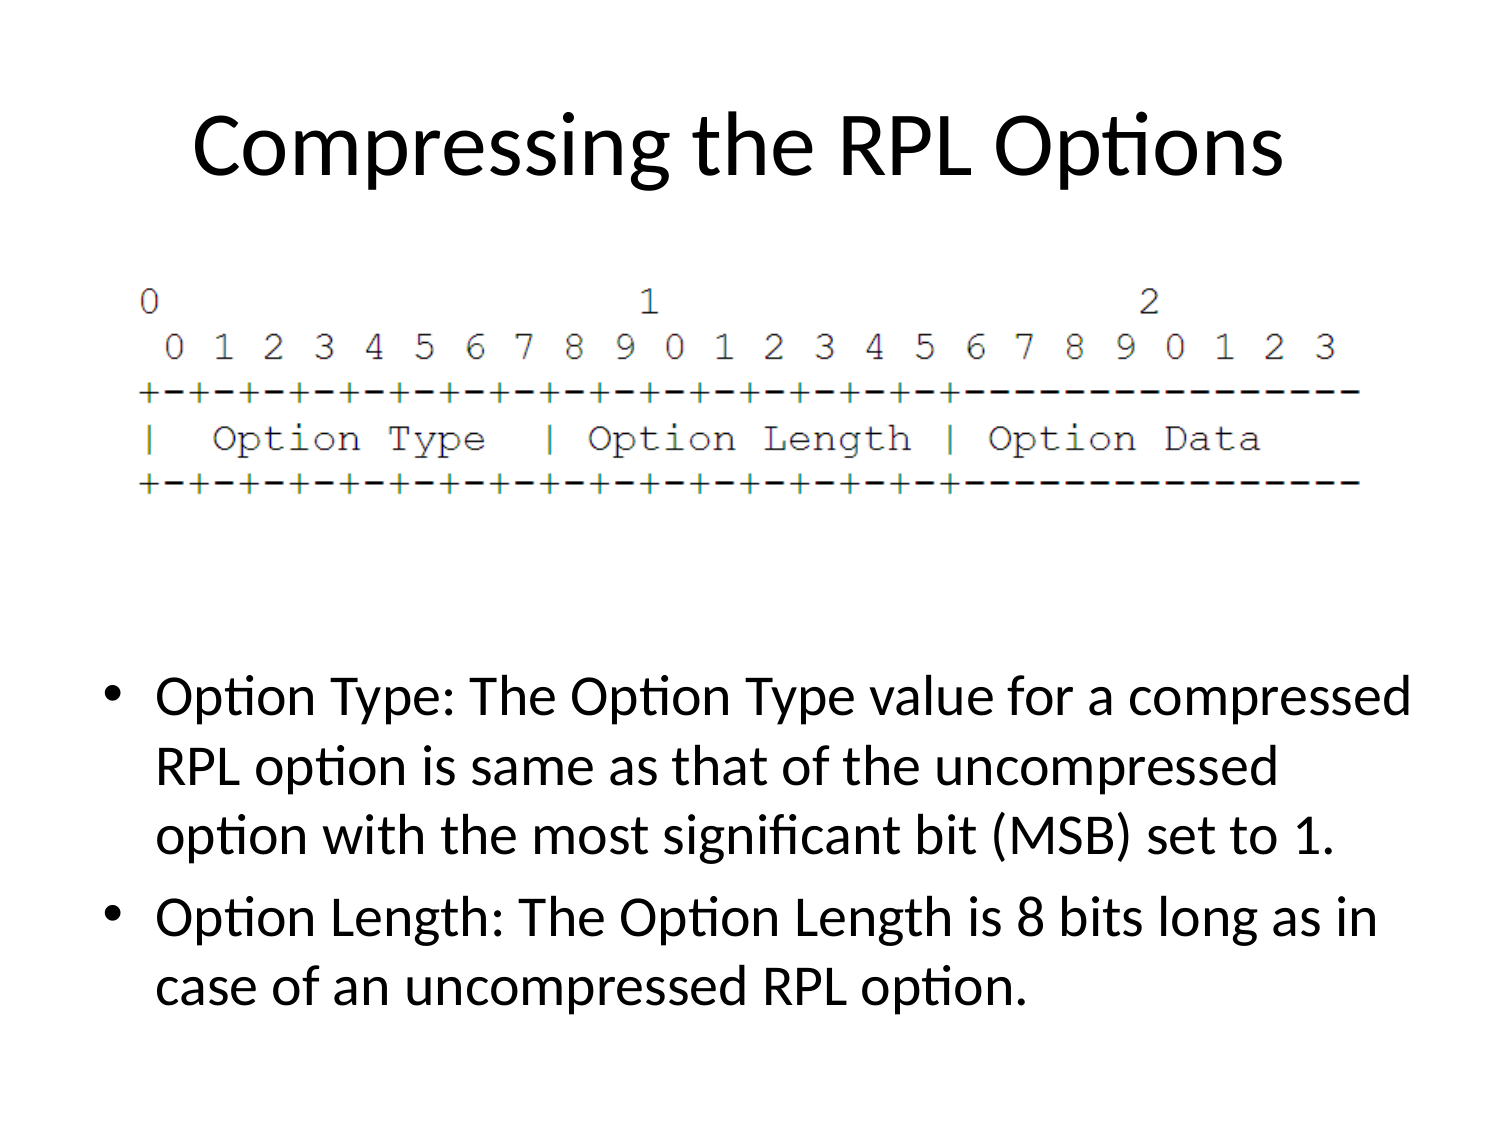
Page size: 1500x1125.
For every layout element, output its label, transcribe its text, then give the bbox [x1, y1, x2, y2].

title Compressing the RPL Options [75, 45, 1425, 233]
picture [87, 262, 1410, 593]
list Option Type: The Option Type value for a compressed RPL option is same as that of the uncompressed option with the most significant bit (MSB) set to 1. Option Length: The Option Length is 8 bits long as in case of an uncompressed RPL option. [87, 650, 1438, 1093]
